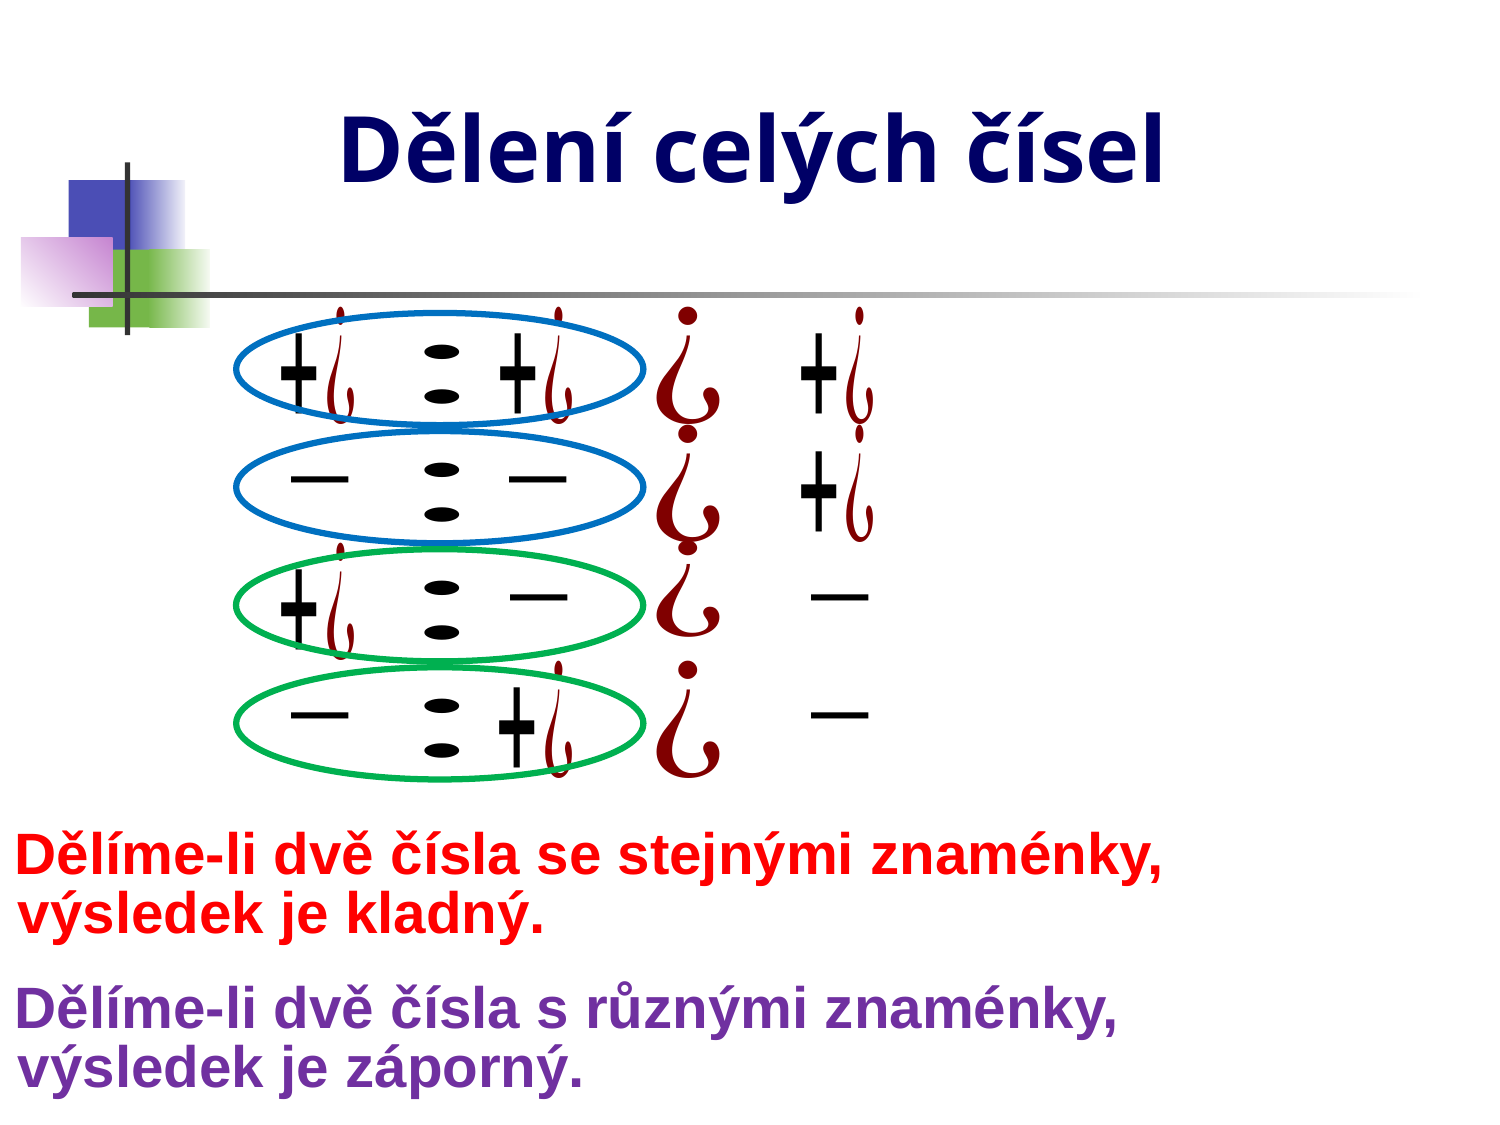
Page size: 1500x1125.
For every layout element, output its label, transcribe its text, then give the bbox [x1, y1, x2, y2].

text_box [236, 312, 644, 426]
text_box výsledek je záporný. [3, 1021, 601, 1107]
text_box Dělíme-li dvě čísla se stejnými znaménky, [0, 809, 1500, 894]
text_box [236, 667, 644, 780]
text_box výsledek je kladný. [2, 868, 562, 953]
text_box [235, 549, 644, 662]
text_box Dělíme-li dvě čísla s různými znaménky, [0, 962, 1500, 1048]
text_box [236, 431, 644, 544]
title Dělení celých čísel [2, 98, 1500, 209]
